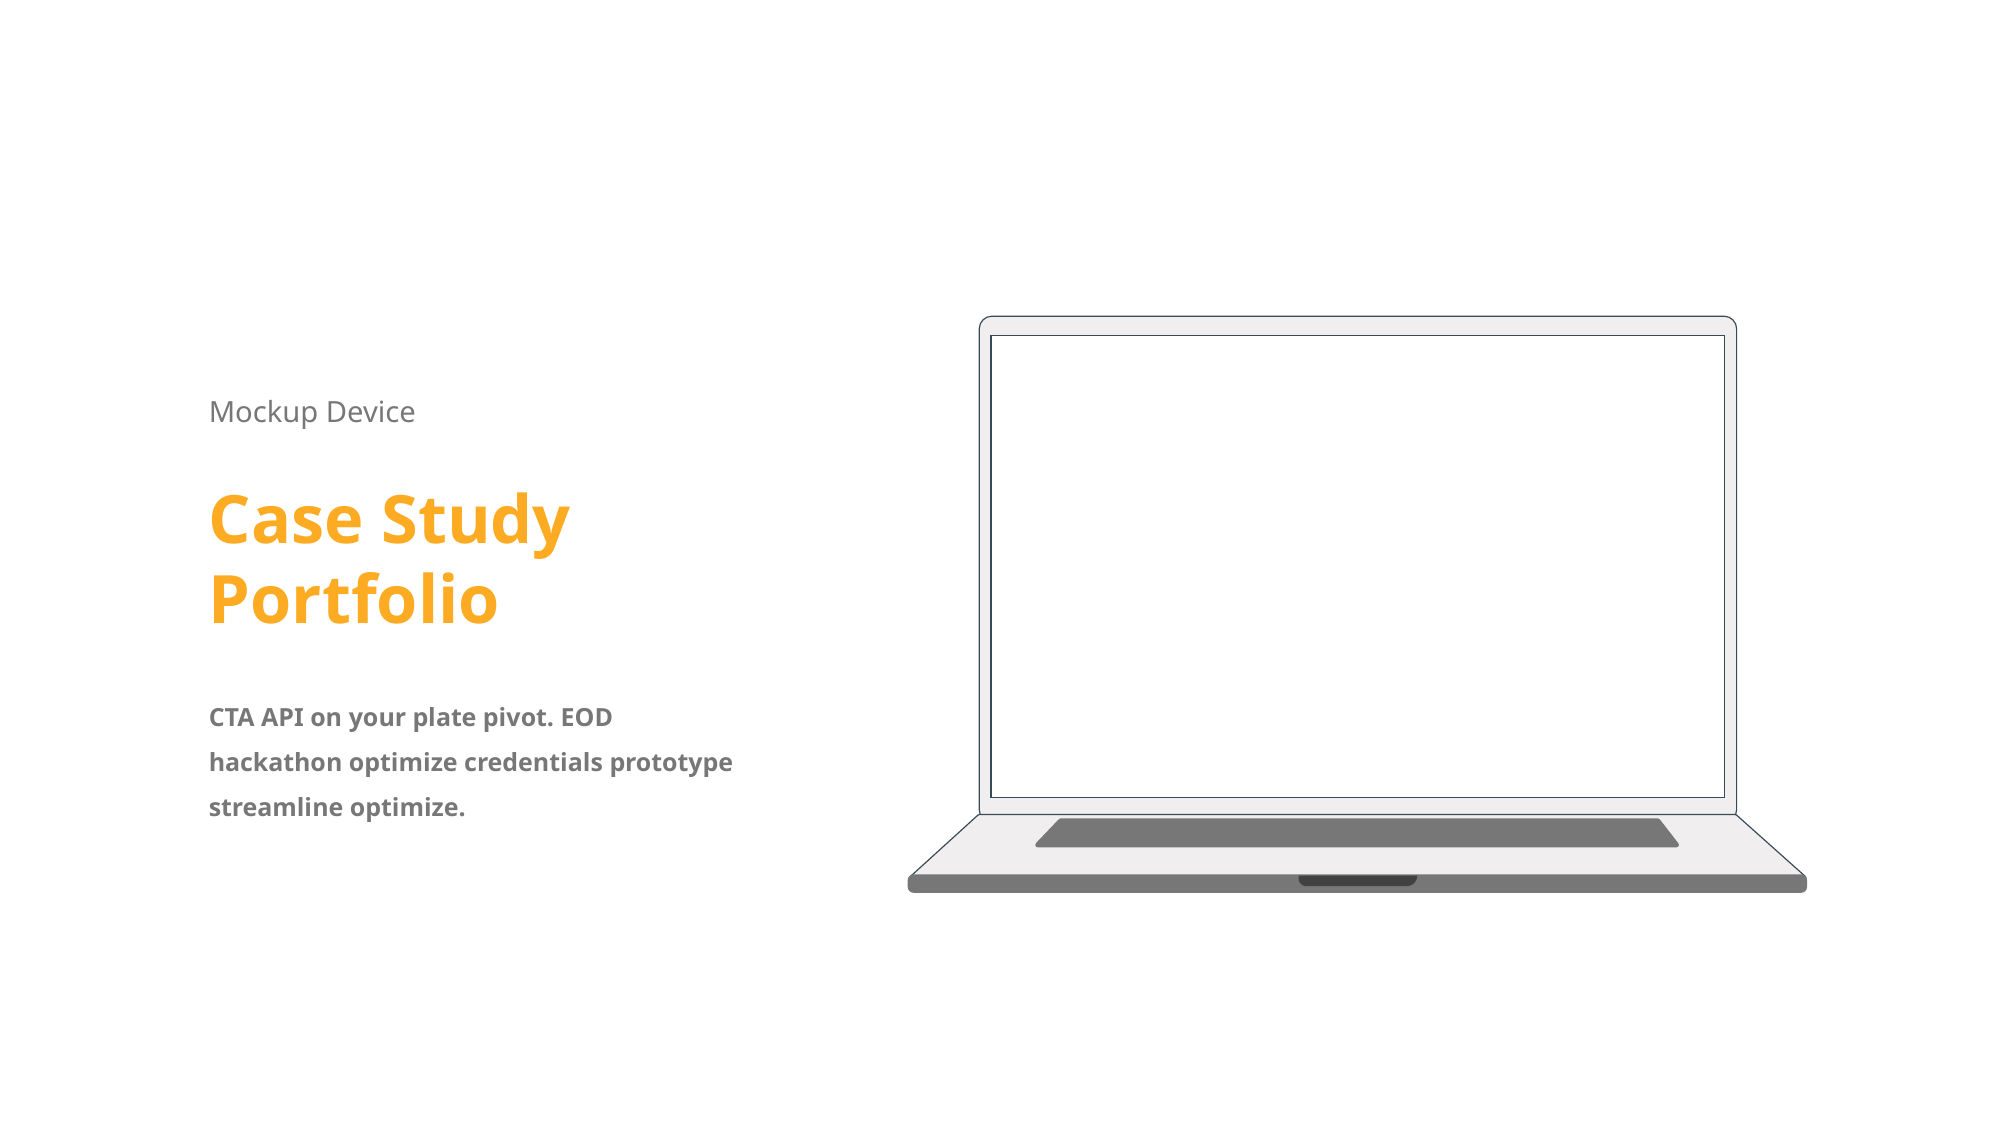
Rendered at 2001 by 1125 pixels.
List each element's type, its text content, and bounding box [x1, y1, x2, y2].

text_box Case Study Portfolio [193, 469, 797, 645]
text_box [907, 316, 1808, 893]
text_box CTA API on your plate pivot. EOD hackathon optimize credentials prototype streamline optimize. [194, 679, 754, 829]
text_box Mockup Device [193, 385, 478, 436]
